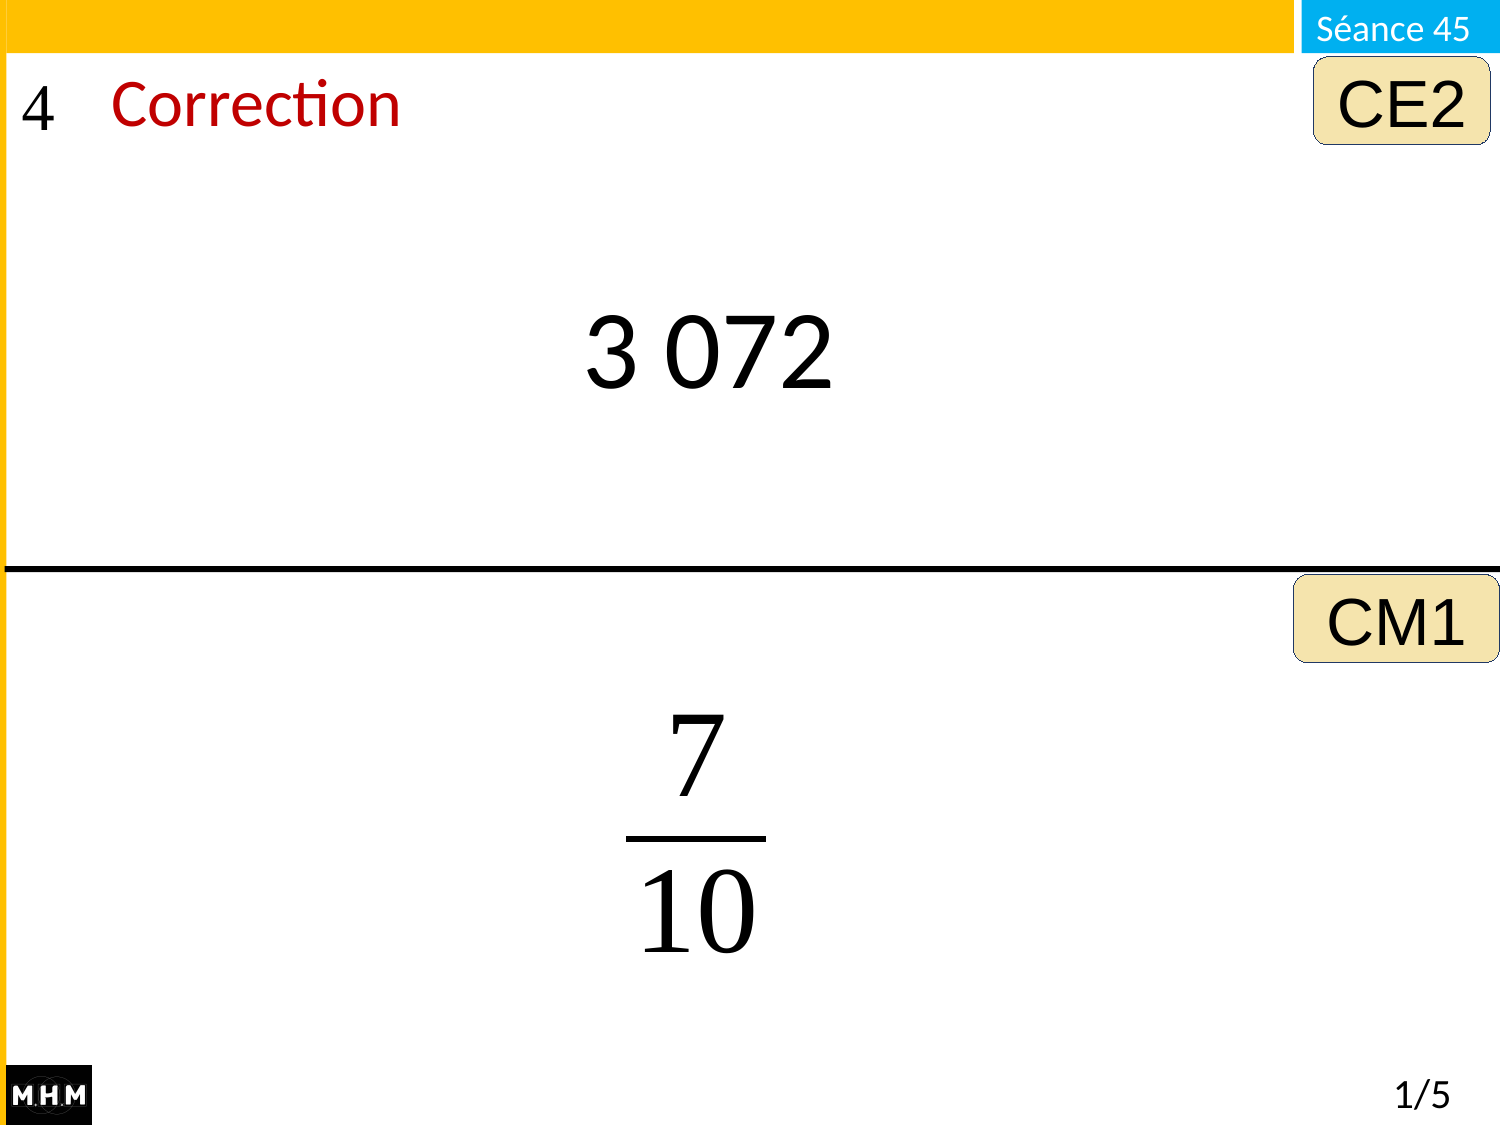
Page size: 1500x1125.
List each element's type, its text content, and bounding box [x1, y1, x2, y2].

list 1/5 [1344, 1064, 1500, 1125]
text_box CM1 [1293, 574, 1500, 663]
text_box CE2 [1313, 56, 1491, 145]
picture [6, 1065, 92, 1125]
text_box 3 072 [561, 268, 936, 419]
title Correction [96, 60, 1391, 149]
